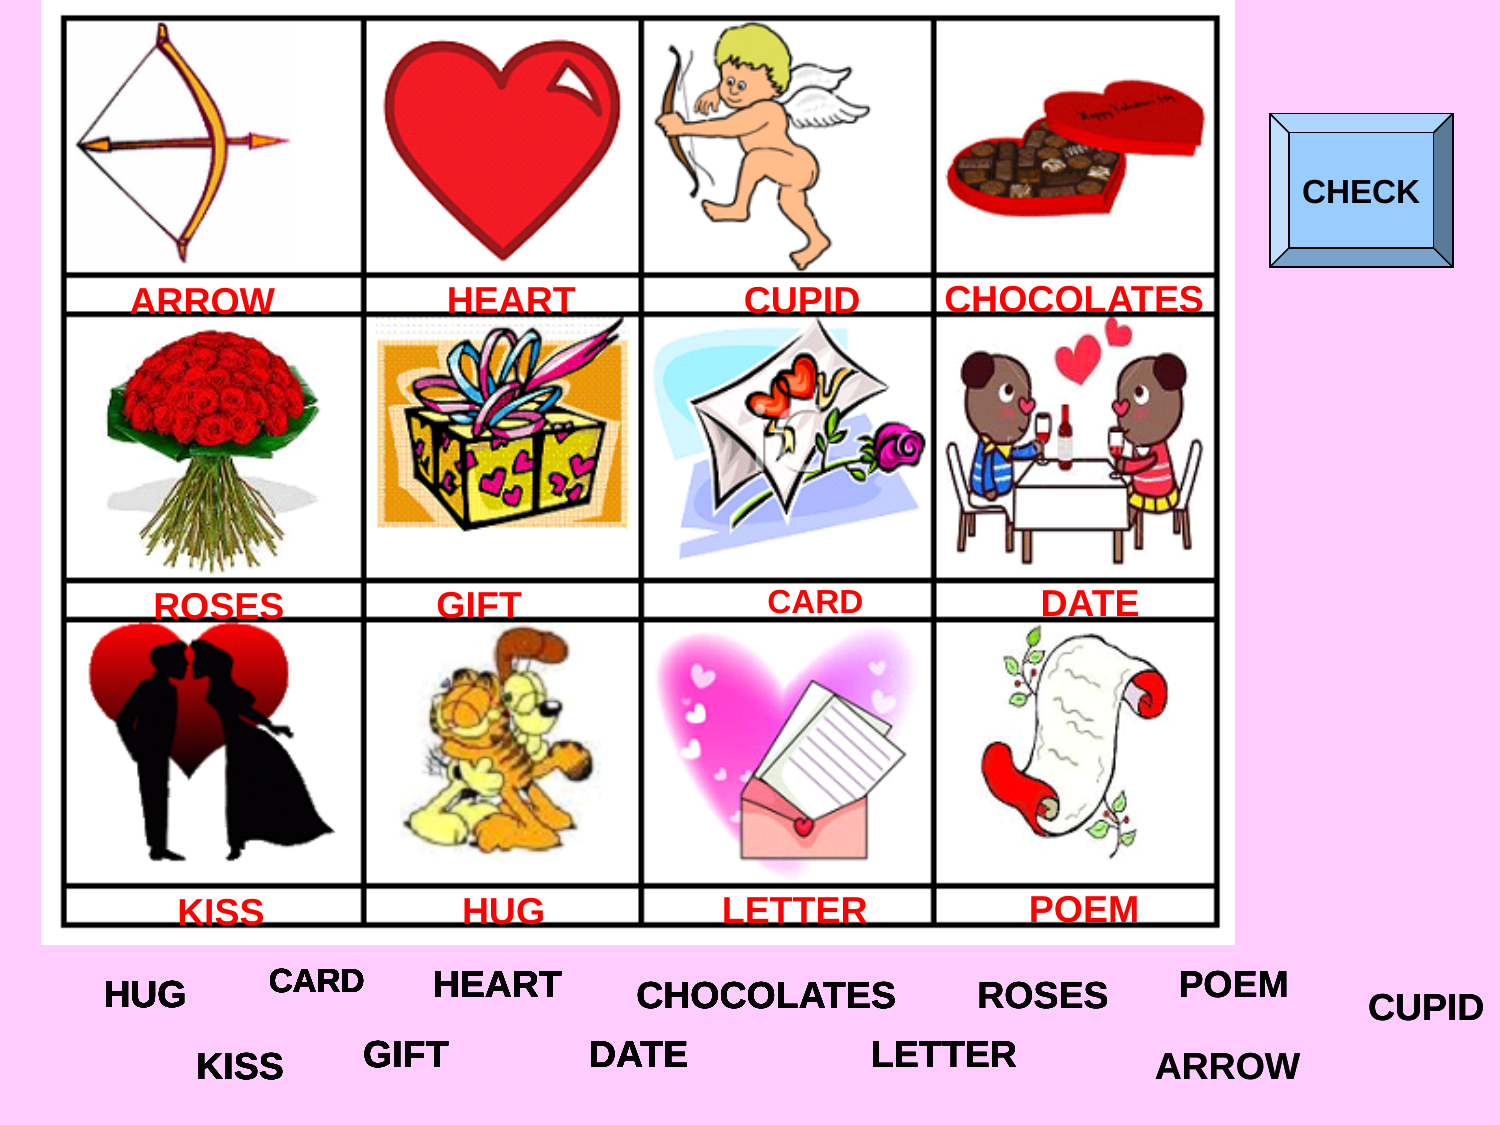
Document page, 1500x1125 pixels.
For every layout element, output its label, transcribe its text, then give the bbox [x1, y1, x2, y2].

text_box CHOCOLATES [621, 964, 912, 1024]
text_box KISS [171, 1034, 299, 1095]
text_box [114, 266, 1223, 941]
text_box ARROW [1140, 1034, 1316, 1095]
text_box CUPID [1353, 976, 1500, 1036]
text_box HEART [407, 954, 577, 1012]
text_box LETTER [856, 1023, 1032, 1083]
text_box POEM [1163, 952, 1304, 1012]
text_box CHECK [1269, 113, 1453, 268]
text_box HUG [88, 962, 202, 1023]
text_box DATE [574, 1023, 704, 1083]
text_box 13 [1272, 114, 1451, 132]
picture [40, 0, 1235, 946]
text_box ROSES [962, 964, 1124, 1024]
text_box CARD [253, 954, 380, 1007]
text_box GIFT [348, 1023, 464, 1083]
